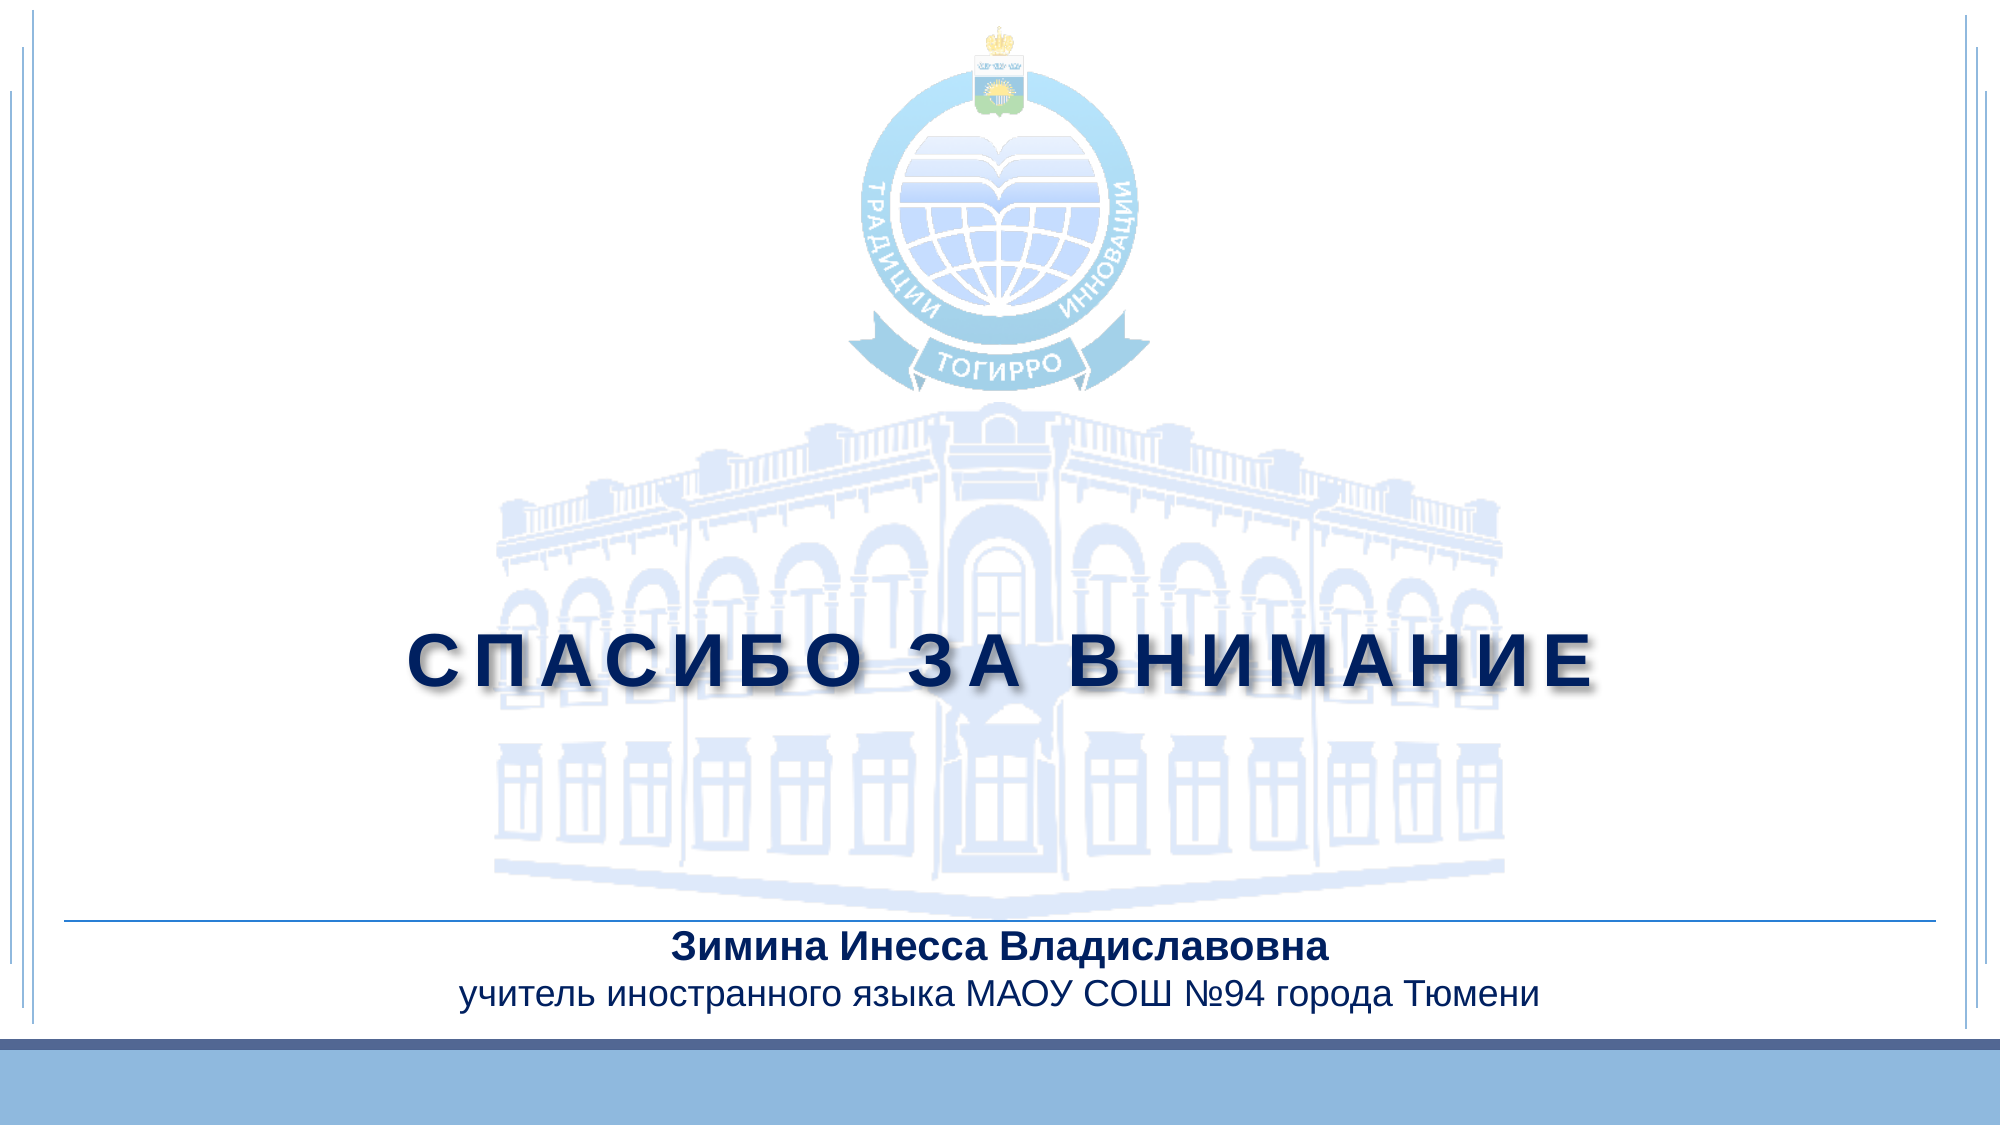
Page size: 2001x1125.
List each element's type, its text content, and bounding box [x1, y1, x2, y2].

picture [818, 25, 1182, 393]
text_box СПАСИБО ЗА ВНИМАНИЕ [0, 603, 490, 709]
text_box Зимина Инесса Владиславовна учитель иностранного языка МАОУ СОШ №94 города Тюмени [0, 911, 2000, 1066]
text_box СПАСИБО ЗА ВНИМАНИЕ [1516, 603, 2000, 709]
picture [493, 401, 1507, 920]
